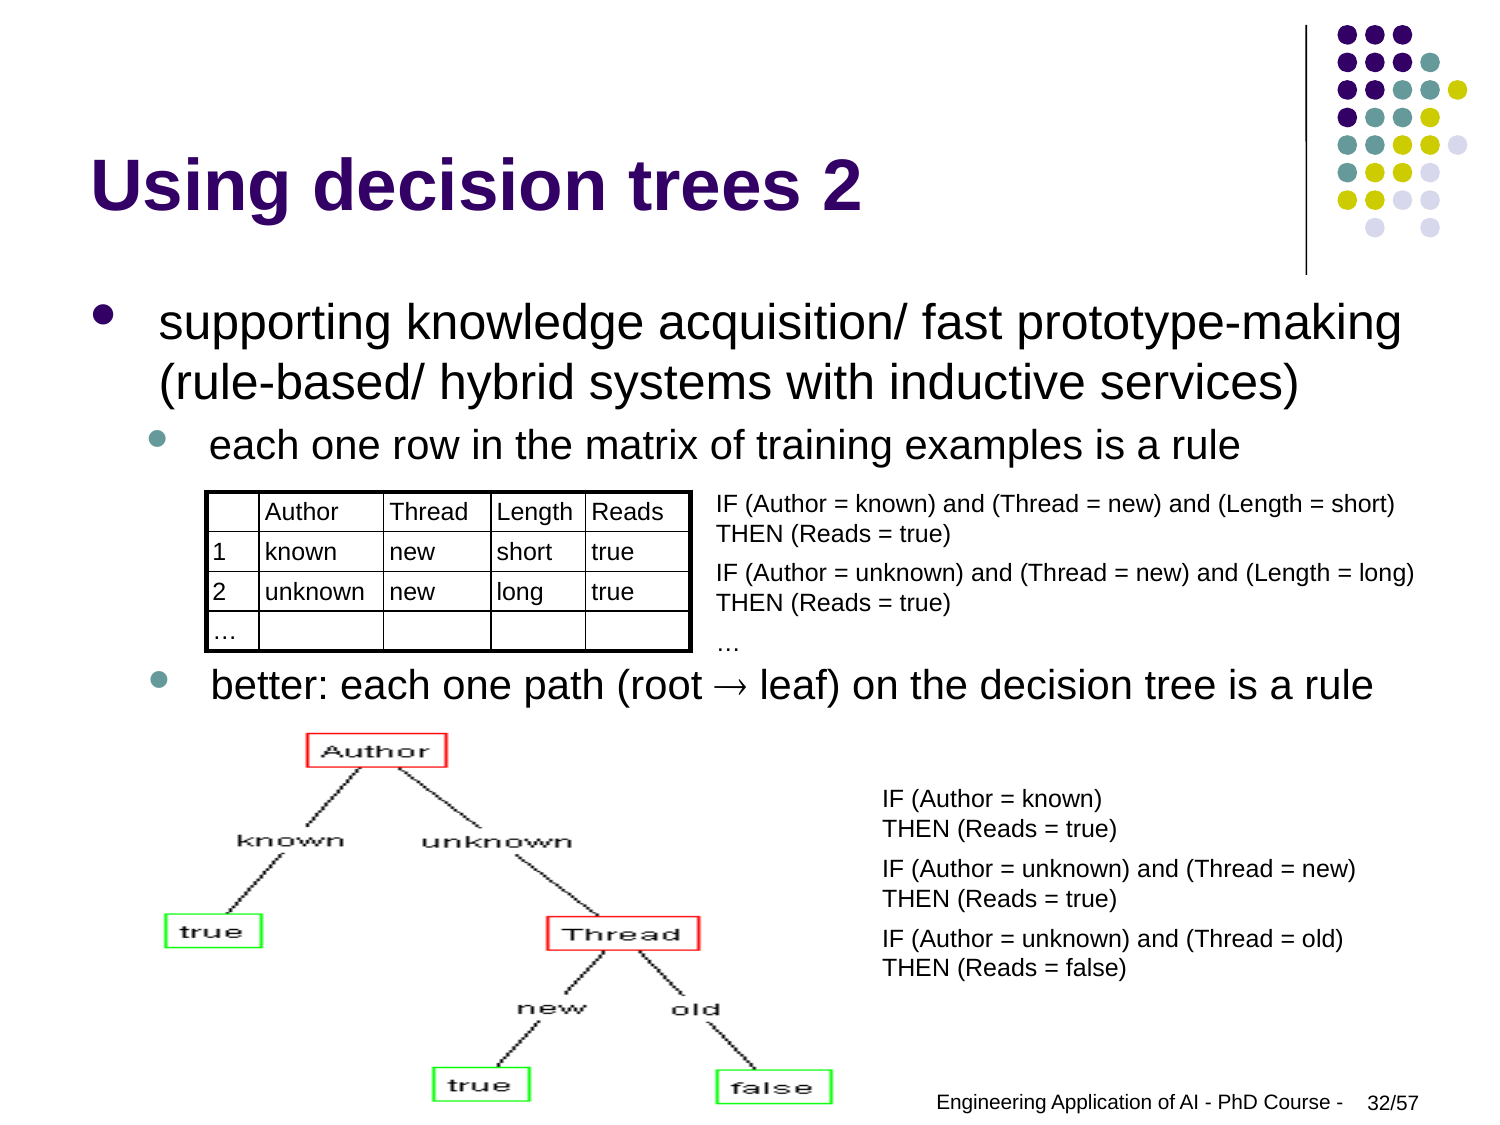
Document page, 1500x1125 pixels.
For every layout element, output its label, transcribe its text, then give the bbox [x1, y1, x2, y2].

table_cell new [384, 532, 490, 571]
table_cell unknown [260, 572, 383, 610]
text_box better: each one path (root  leaf) on the decision tree is a rule [884, 302, 1461, 1027]
table_cell [586, 612, 688, 649]
table_header [209, 494, 258, 531]
table_cell 1 [209, 532, 258, 571]
slide_number 32/57 [1352, 1082, 1448, 1125]
list supporting knowledge acquisition/ fast prototype-making (rule-based/ hybrid systems with inductive services) each one row in the matrix of training examples is a rule [74, 281, 1460, 1006]
table_header Author [260, 494, 383, 531]
table_cell [260, 612, 383, 649]
table_cell 2 [209, 572, 258, 610]
table_header Reads [586, 494, 688, 531]
table_cell short [492, 532, 585, 571]
footer Engineering Application of AI - PhD Course - [884, 1080, 1365, 1125]
title Using decision trees 2 [74, 19, 1313, 233]
text_box IF (Author = known) THEN (Reads = true) IF (Author = unknown) and (Thread = new) THEN (Reads = true) IF (Author = unknown) and (Thread = old) THEN (Reads = false) [884, 774, 1380, 990]
table_header Thread [384, 494, 490, 531]
table_cell … [209, 612, 258, 649]
table_cell [492, 612, 585, 649]
table_cell new [384, 572, 490, 610]
table_cell true [586, 572, 688, 610]
table_cell [384, 612, 490, 649]
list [76, 715, 881, 1125]
table_header Length [492, 494, 585, 531]
table_cell long [492, 572, 585, 610]
text_box IF (Author = known) and (Thread = new) and (Length = short) THEN (Reads = true) IF (Author = unknown) and (Thread = new) and (Length = long) THEN (Reads = true) … [701, 479, 1432, 665]
table_cell known [260, 532, 383, 571]
table_cell true [586, 532, 688, 571]
